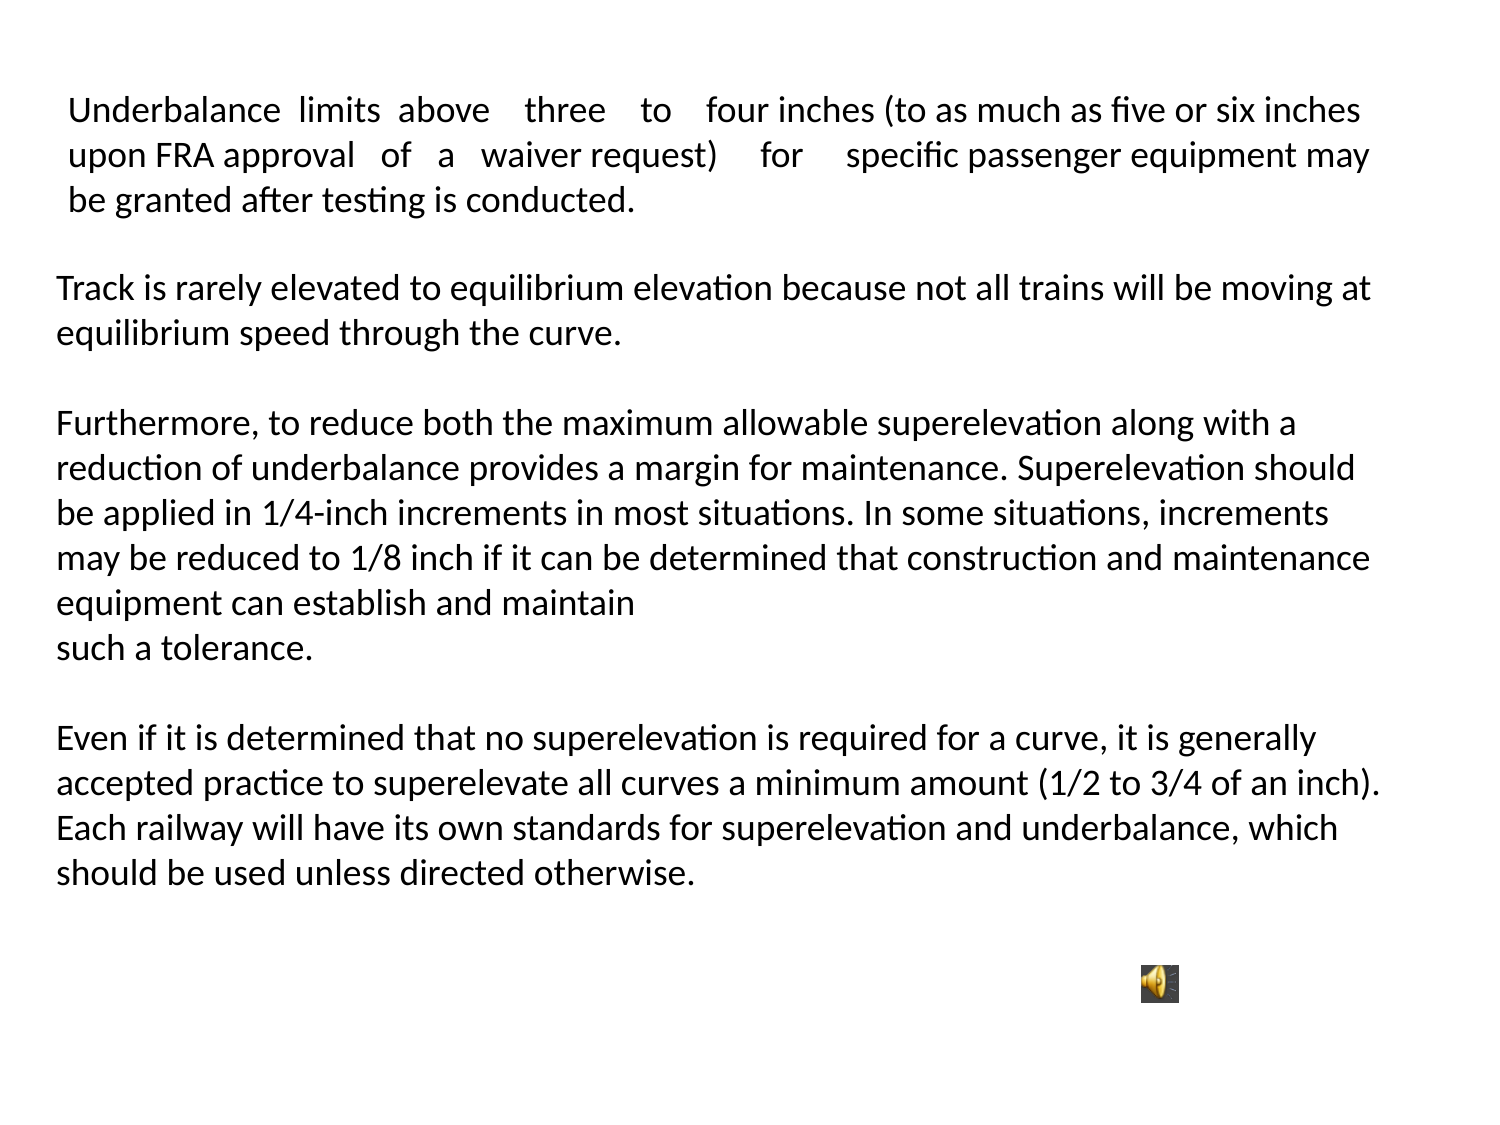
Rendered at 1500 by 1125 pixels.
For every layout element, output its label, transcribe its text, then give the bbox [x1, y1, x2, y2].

text_box Underbalance limits above three to four inches (to as much as five or six inches upon FRA approval of a waiver request) for specific passenger equipment may be granted after testing is conducted. [53, 78, 1424, 228]
text_box Track is rarely elevated to equilibrium elevation because not all trains will be moving at equilibrium speed through the curve. Furthermore, to reduce both the maximum allowable superelevation along with a reduction of underbalance provides a margin for maintenance. Superelevation should be applied in 1/4-inch increments in most situations. In some situations, increments may be reduced to 1/8 inch if it can be determined that construction and maintenance equipment can establish and maintain such a tolerance. Even if it is determined that no superelevation is required for a curve, it is generally accepted practice to superelevate all curves a minimum amount (1/2 to 3/4 of an inch). Each railway will have its own standards for superelevation and underbalance, which should be used unless directed otherwise. [41, 255, 1412, 901]
picture [1139, 963, 1181, 1005]
